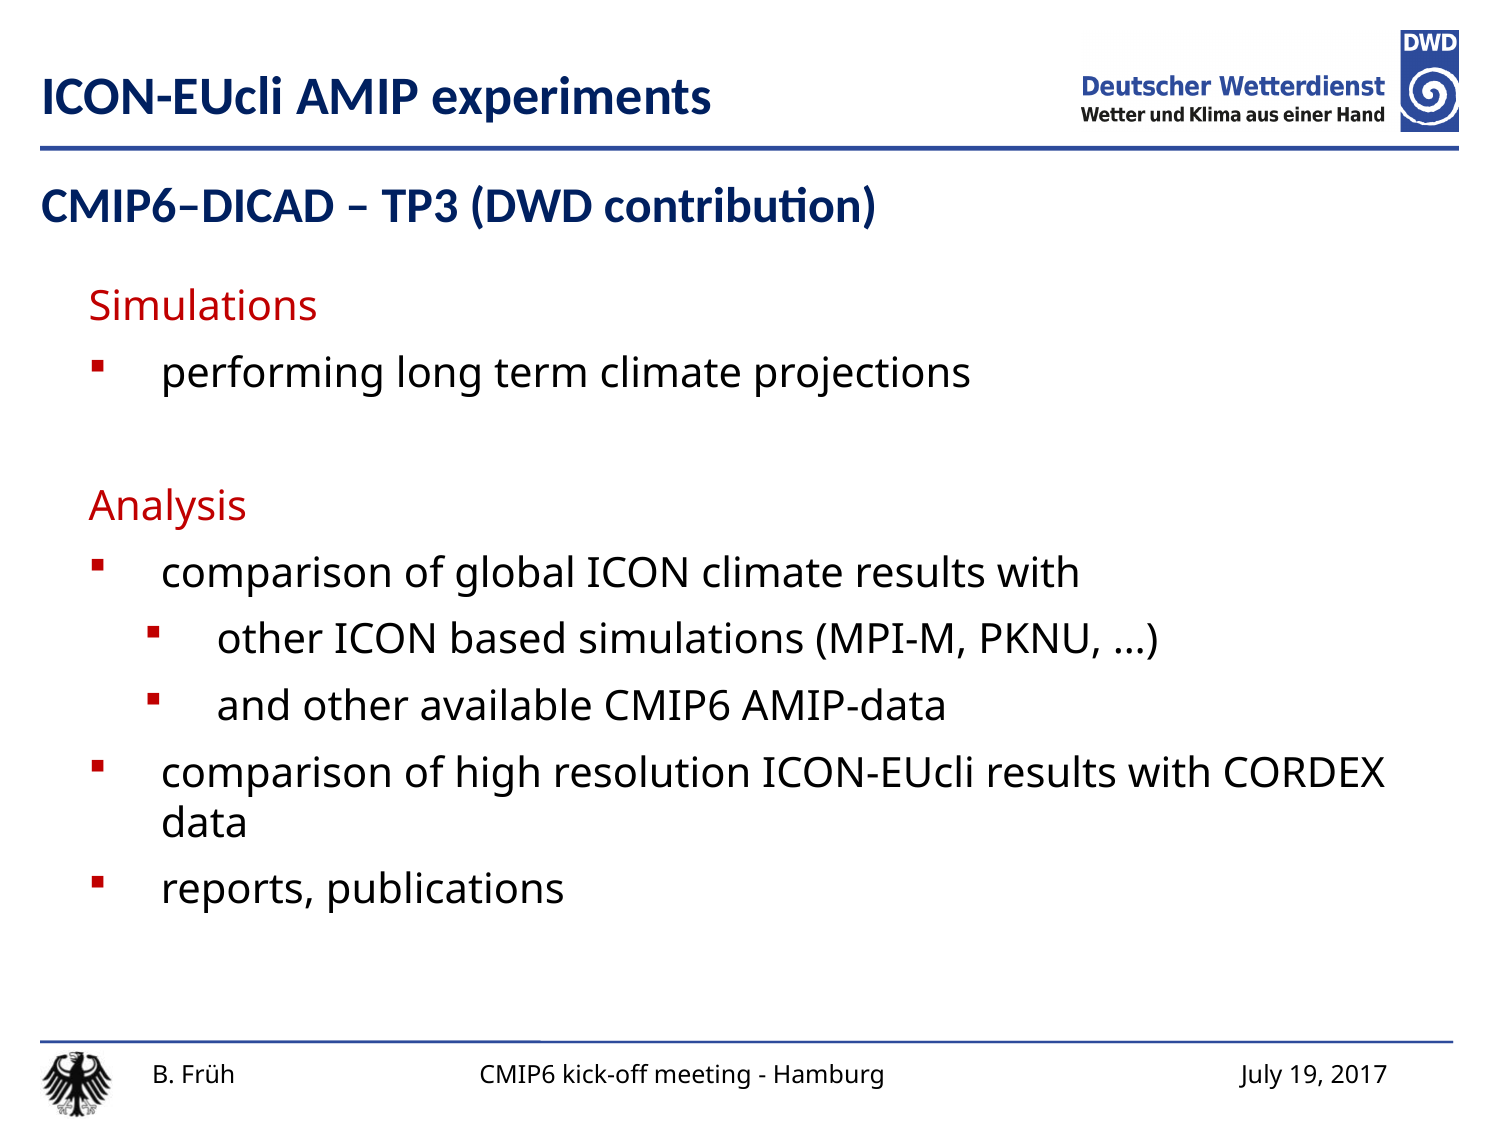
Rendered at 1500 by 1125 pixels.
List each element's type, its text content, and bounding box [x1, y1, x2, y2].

picture [1081, 30, 1459, 132]
title CMIP6–DICAD – TP3 (DWD contribution) [41, 172, 1412, 244]
list Simulations performing long term climate projections Analysis comparison of global ICON climate results with other ICON based simulations (MPI-M, PKNU, …) and other available CMIP6 AMIP-data comparison of high resolution ICON-EUcli results with CORDEX data reports, publications [88, 278, 1447, 917]
text_box ICON-EUcli AMIP experiments [41, 60, 1069, 126]
picture [40, 1050, 114, 1119]
